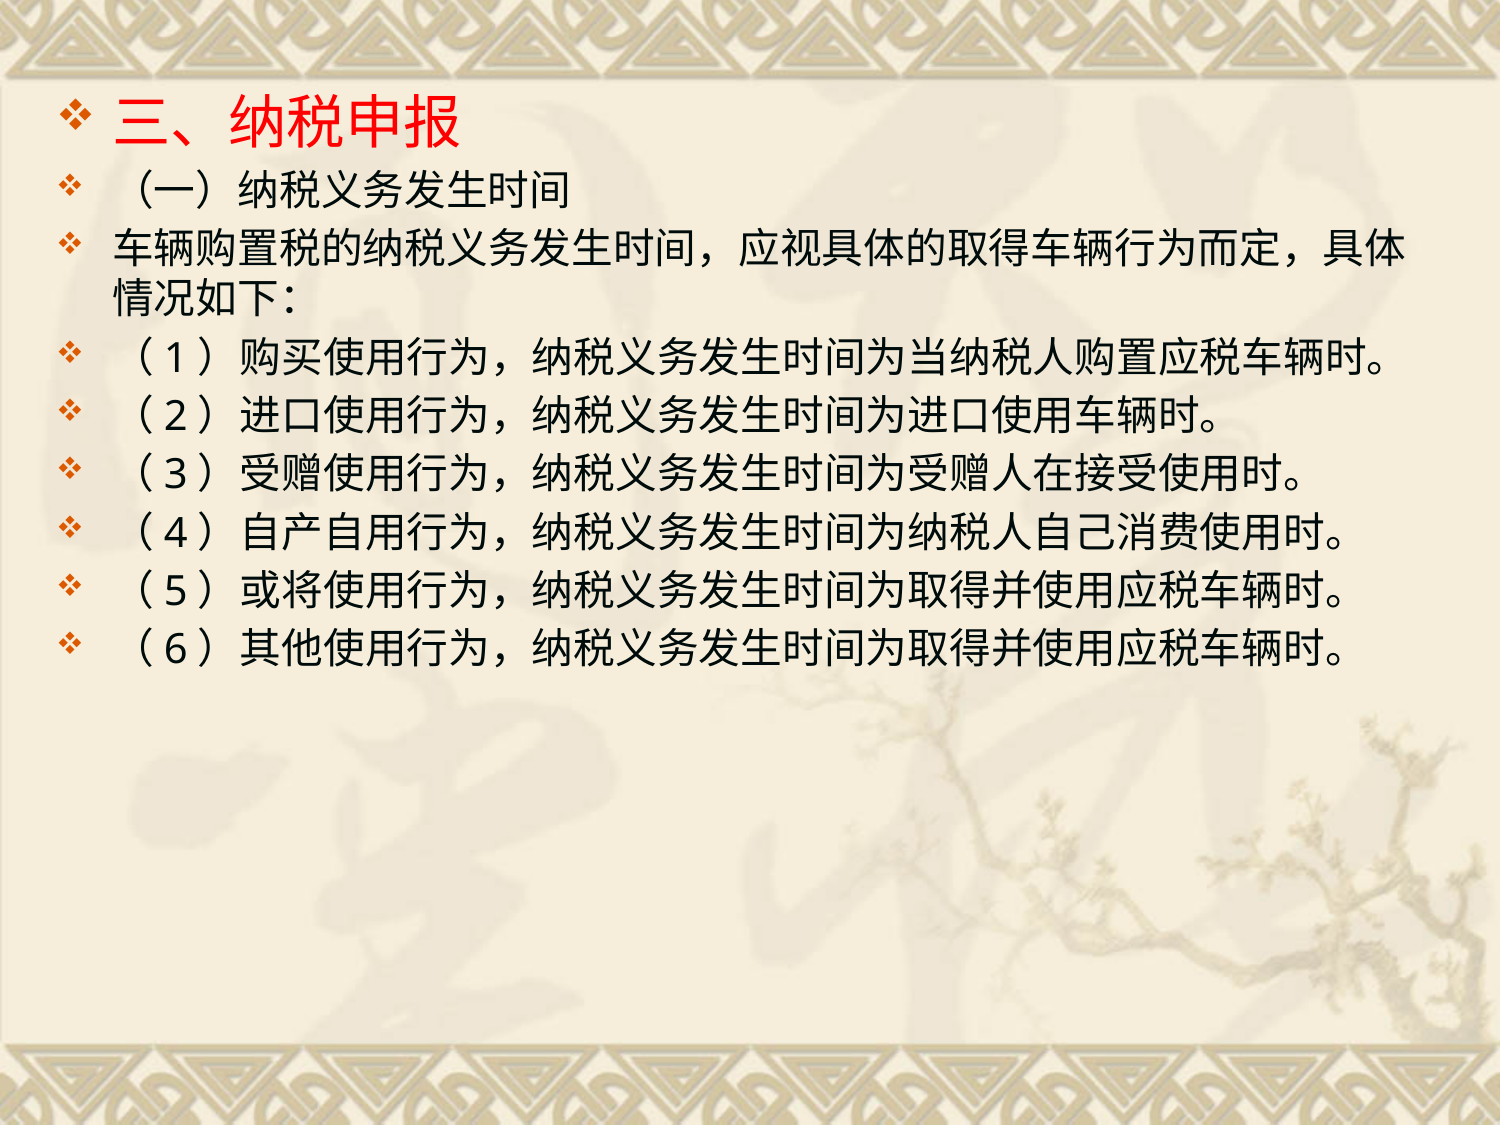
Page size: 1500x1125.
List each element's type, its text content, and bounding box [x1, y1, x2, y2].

picture [0, 0, 1500, 1125]
list 三、纳税申报 （一）纳税义务发生时间 车辆购置税的纳税义务发生时间，应视具体的取得车辆行为而定，具体情况如下： （1）购买使用行为，纳税义务发生时间为当纳税人购置应税车辆时。 （2）进口使用行为，纳税义务发生时间为进口使用车辆时。 （3）受赠使用行为，纳税义务发生时间为受赠人在接受使用时。 （4）自产自用行为，纳税义务发生时间为纳税人自己消费使用时。 （5）或将使用行为，纳税义务发生时间为取得并使用应税车辆时。 （6）其他使用行为，纳税义务发生时间为取得并使用应税车辆时。 [40, 77, 1443, 767]
